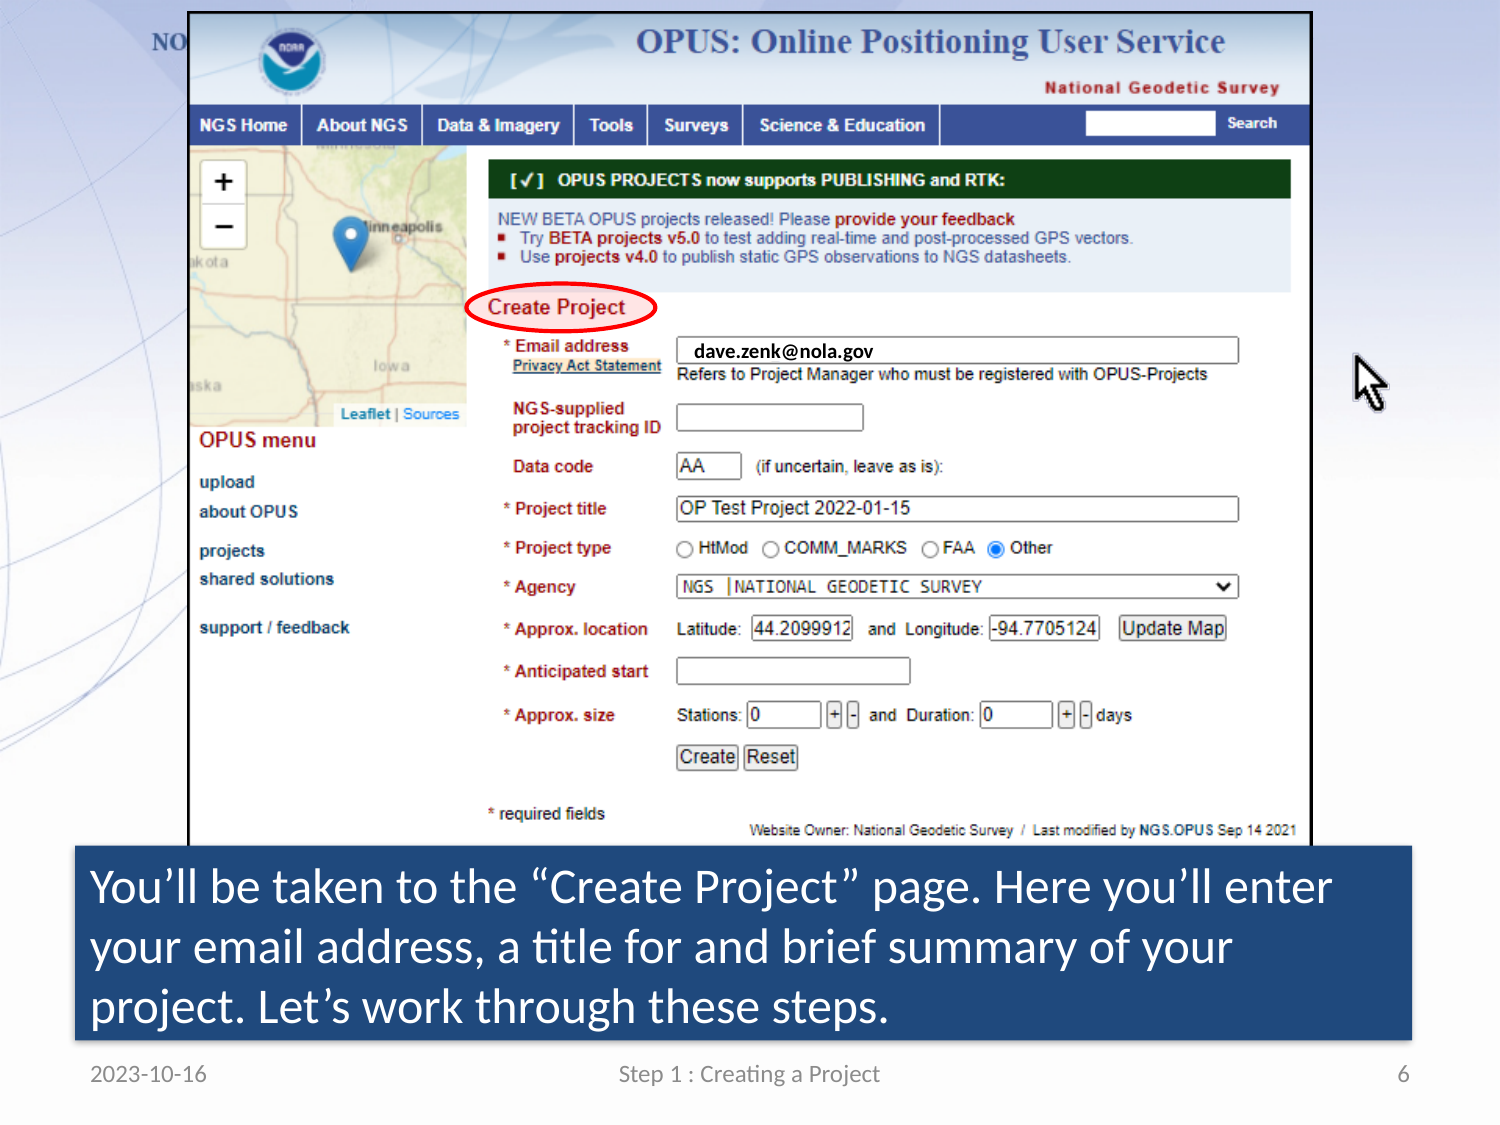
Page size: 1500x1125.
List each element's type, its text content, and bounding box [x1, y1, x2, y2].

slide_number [75, 1047, 425, 1103]
slide_number 6 [1074, 1042, 1425, 1103]
picture [0, 0, 1500, 1125]
text_box You’ll be taken to the “Create Project” page. Here you’ll enter your email address, a title for and brief summary of your project. Let’s work through these steps. [75, 845, 1413, 1041]
footer Step 1 : Creating a Project [512, 1048, 988, 1103]
